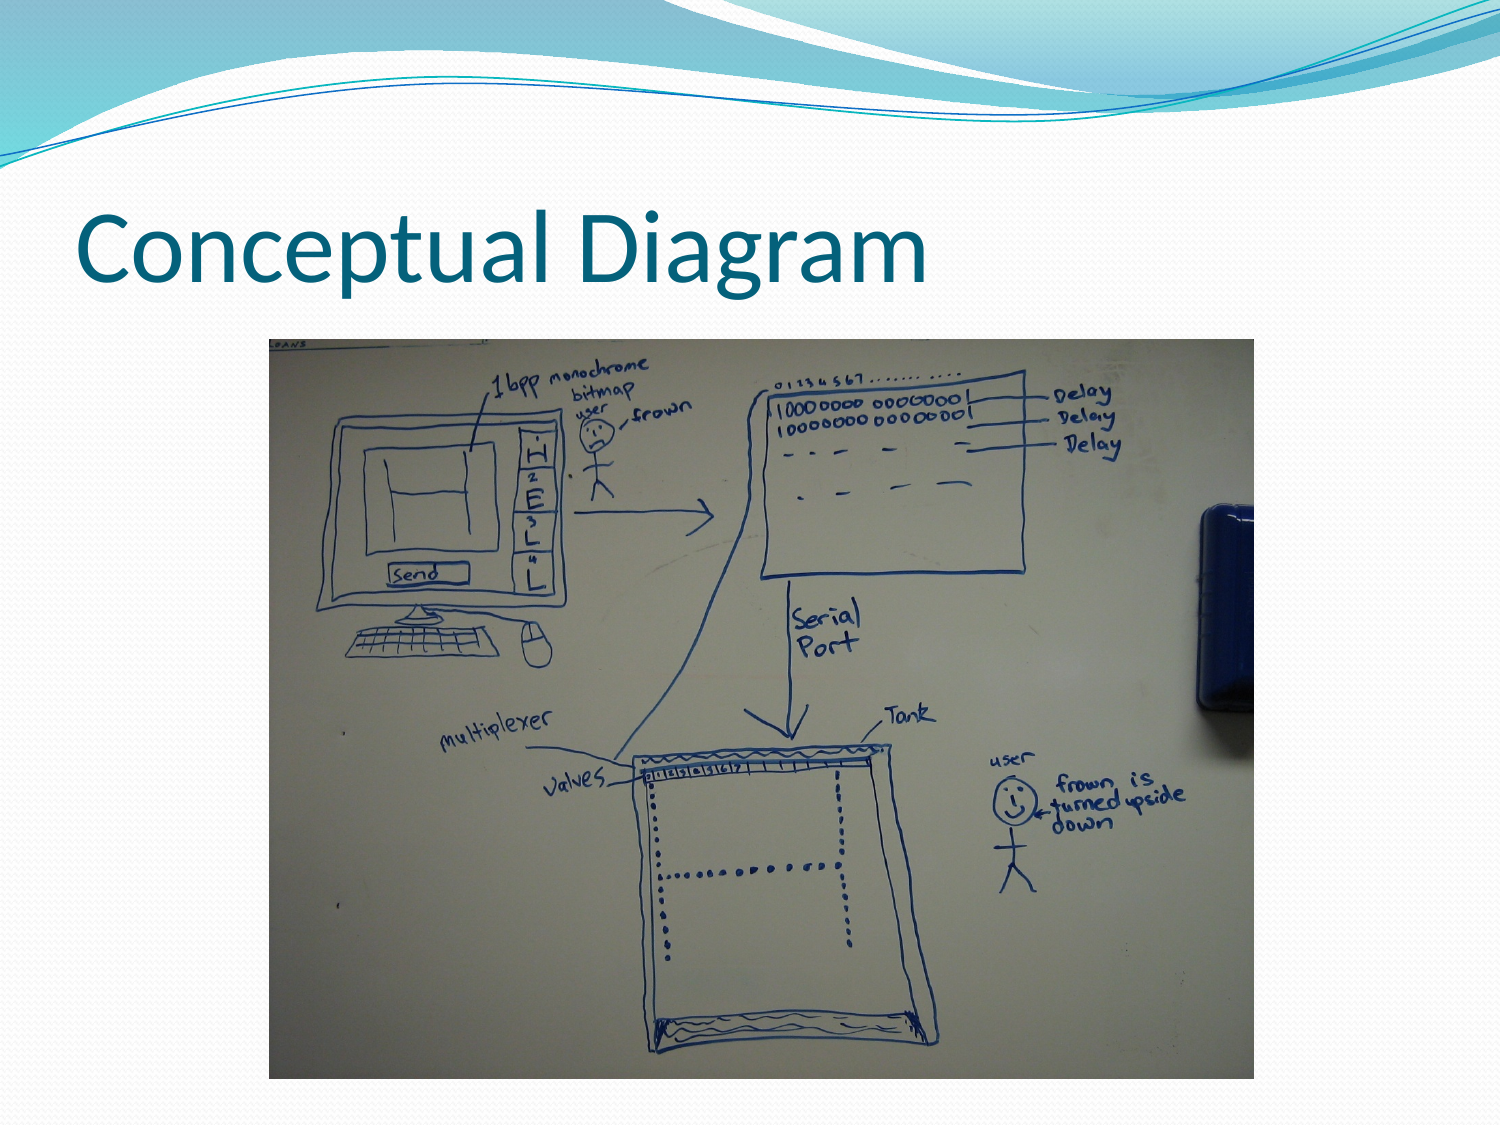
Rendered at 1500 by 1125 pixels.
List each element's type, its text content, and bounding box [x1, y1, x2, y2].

title Conceptual Diagram [75, 115, 1425, 303]
picture [269, 339, 1255, 1079]
